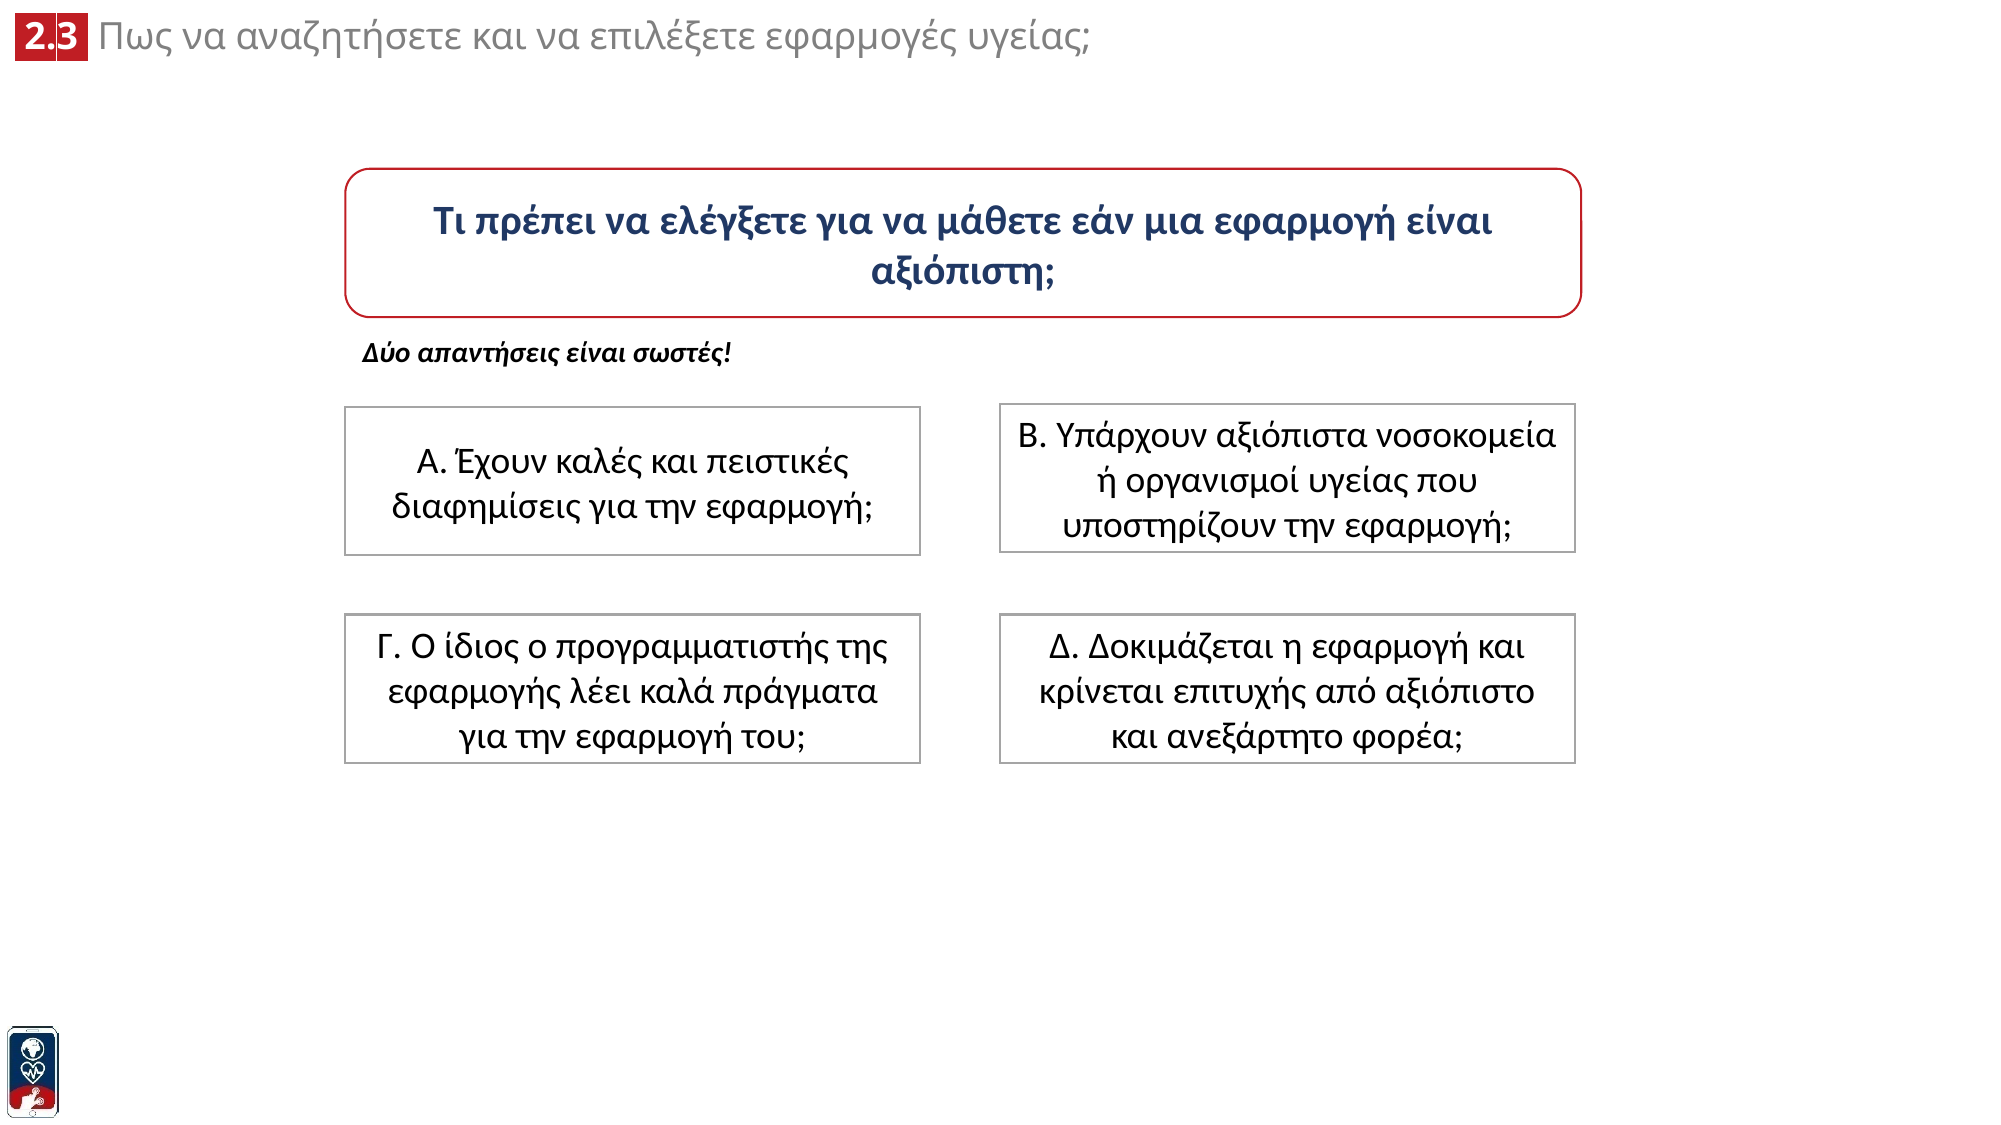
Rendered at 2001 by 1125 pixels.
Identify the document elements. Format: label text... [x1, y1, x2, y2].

text_box A. Έχουν καλές και πειστικές διαφημίσεις για την εφαρμογή; [344, 406, 921, 556]
text_box Τι πρέπει να ελέγξετε για να μάθετε εάν μια εφαρμογή είναι αξιόπιστη; [344, 167, 1583, 319]
picture [7, 1026, 59, 1118]
text_box Δ. Δοκιμάζεται η εφαρμογή και κρίνεται επιτυχής από αξιόπιστο και ανεξάρτητο φορέα; [999, 613, 1576, 764]
text_box Δύο απαντήσεις είναι σωστές! [347, 325, 748, 376]
text_box B. Υπάρχουν αξιόπιστα νοσοκομεία ή οργανισμοί υγείας που υποστηρίζουν την εφαρμογή; [999, 403, 1576, 553]
text_box Γ. Ο ίδιος ο προγραμματιστής της εφαρμογής λέει καλά πράγματα για την εφαρμογή του; [344, 613, 921, 764]
